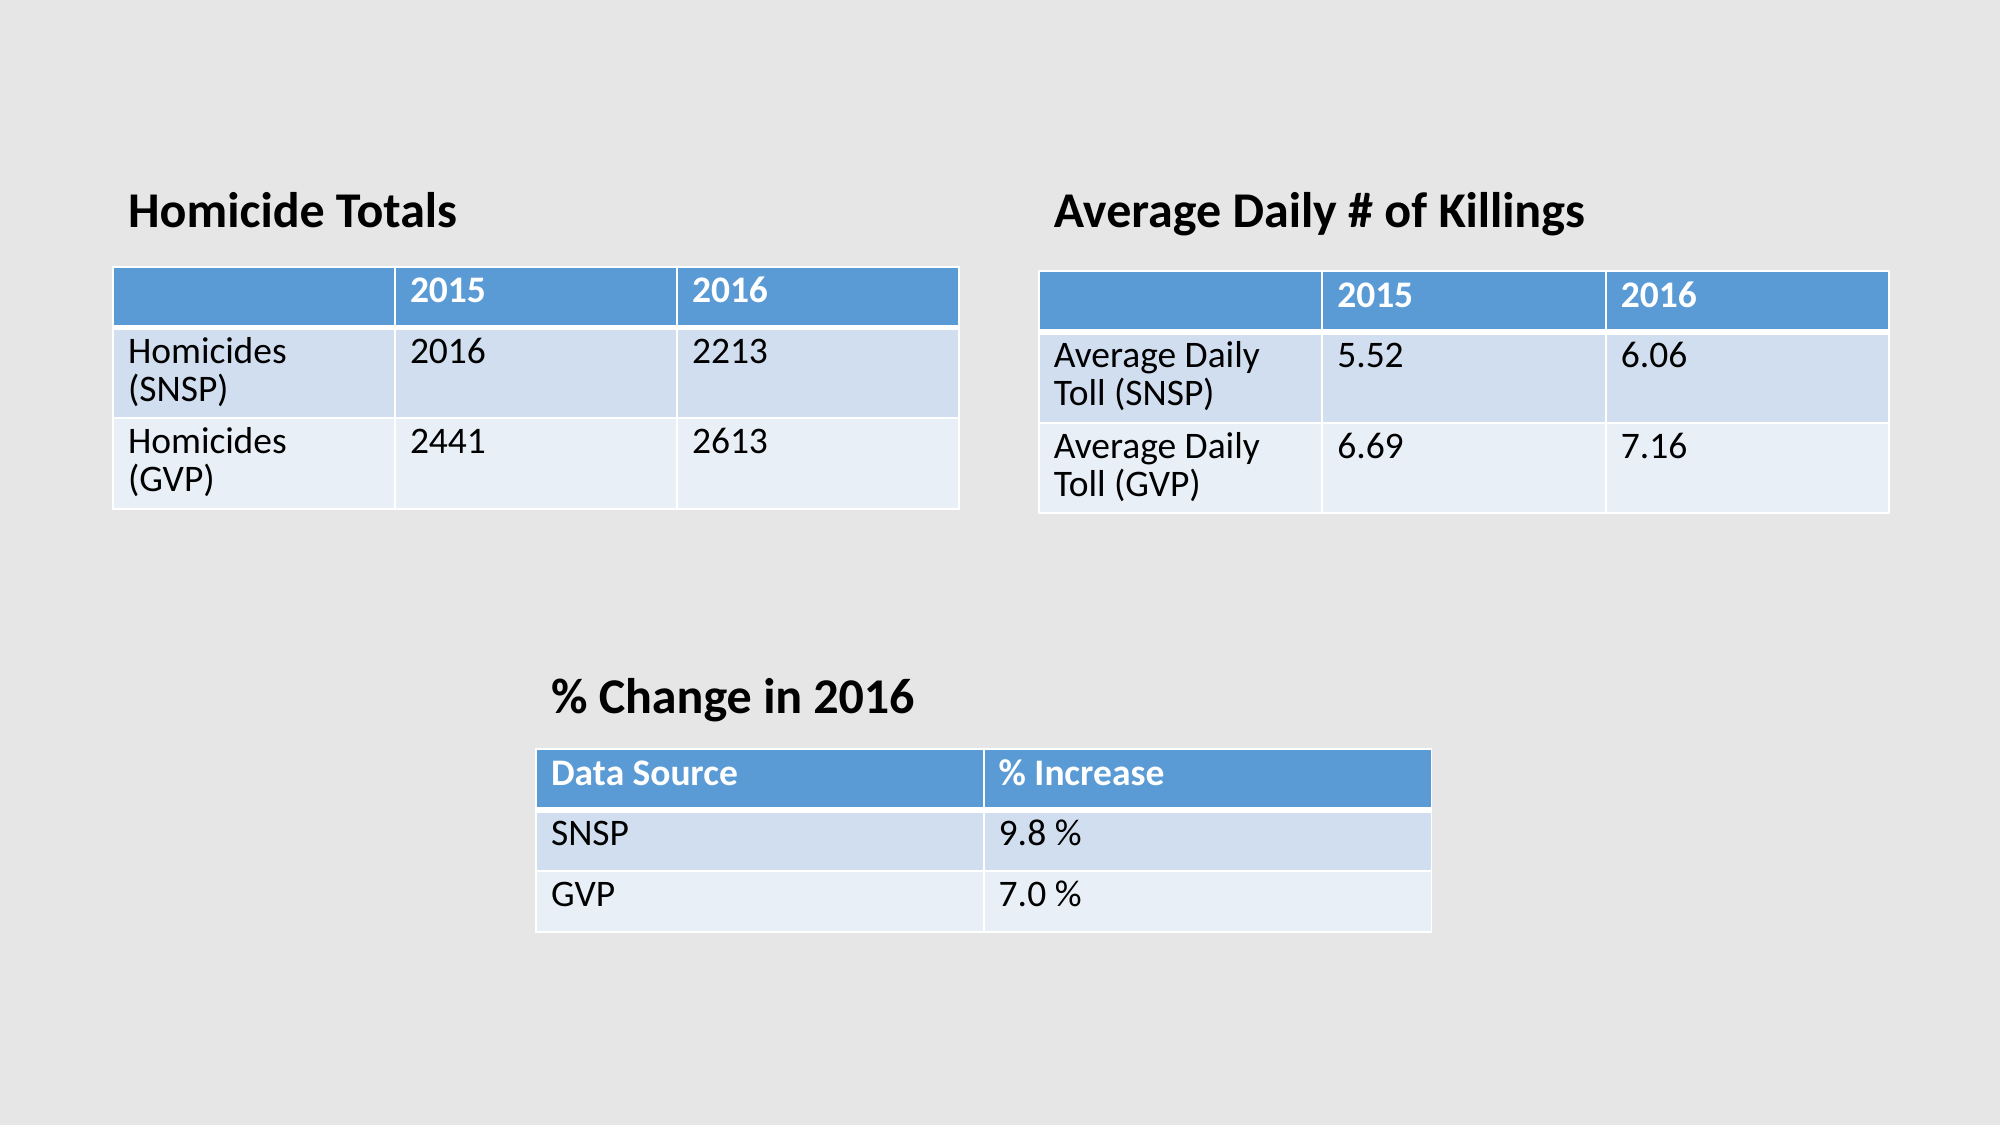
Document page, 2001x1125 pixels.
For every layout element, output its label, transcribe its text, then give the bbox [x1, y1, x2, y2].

table_cell 7.16 [1607, 424, 1888, 512]
list Average Daily # of Killings [1038, 110, 1890, 246]
table_cell 7.0 % [985, 872, 1431, 931]
table_cell SNSP [537, 813, 983, 870]
list Homicide Totals [113, 110, 960, 246]
table_cell Homicides (GVP) [114, 419, 394, 508]
table_header 2015 [396, 268, 676, 325]
table_header [114, 268, 394, 325]
table_cell Average Daily Toll (GVP) [1040, 424, 1321, 512]
table_cell Average Daily Toll (SNSP) [1040, 335, 1321, 422]
table_cell 5.52 [1323, 335, 1605, 422]
text_box % Change in 2016 [536, 594, 1383, 730]
table_cell 6.69 [1323, 424, 1605, 512]
table_cell Homicides (SNSP) [114, 330, 394, 417]
table_cell 2441 [396, 419, 676, 508]
table_cell 2016 [396, 330, 676, 417]
table_header 2015 [1323, 272, 1605, 329]
table_cell 6.06 [1607, 335, 1888, 422]
table_cell 9.8 % [985, 813, 1431, 870]
table_header 2016 [1607, 272, 1888, 329]
table_cell 2613 [678, 419, 958, 508]
table_header Data Source [537, 750, 983, 807]
table_cell GVP [537, 872, 983, 931]
table_header [1040, 272, 1321, 329]
table_header % Increase [985, 750, 1431, 807]
table_cell 2213 [678, 330, 958, 417]
table_header 2016 [678, 268, 958, 325]
